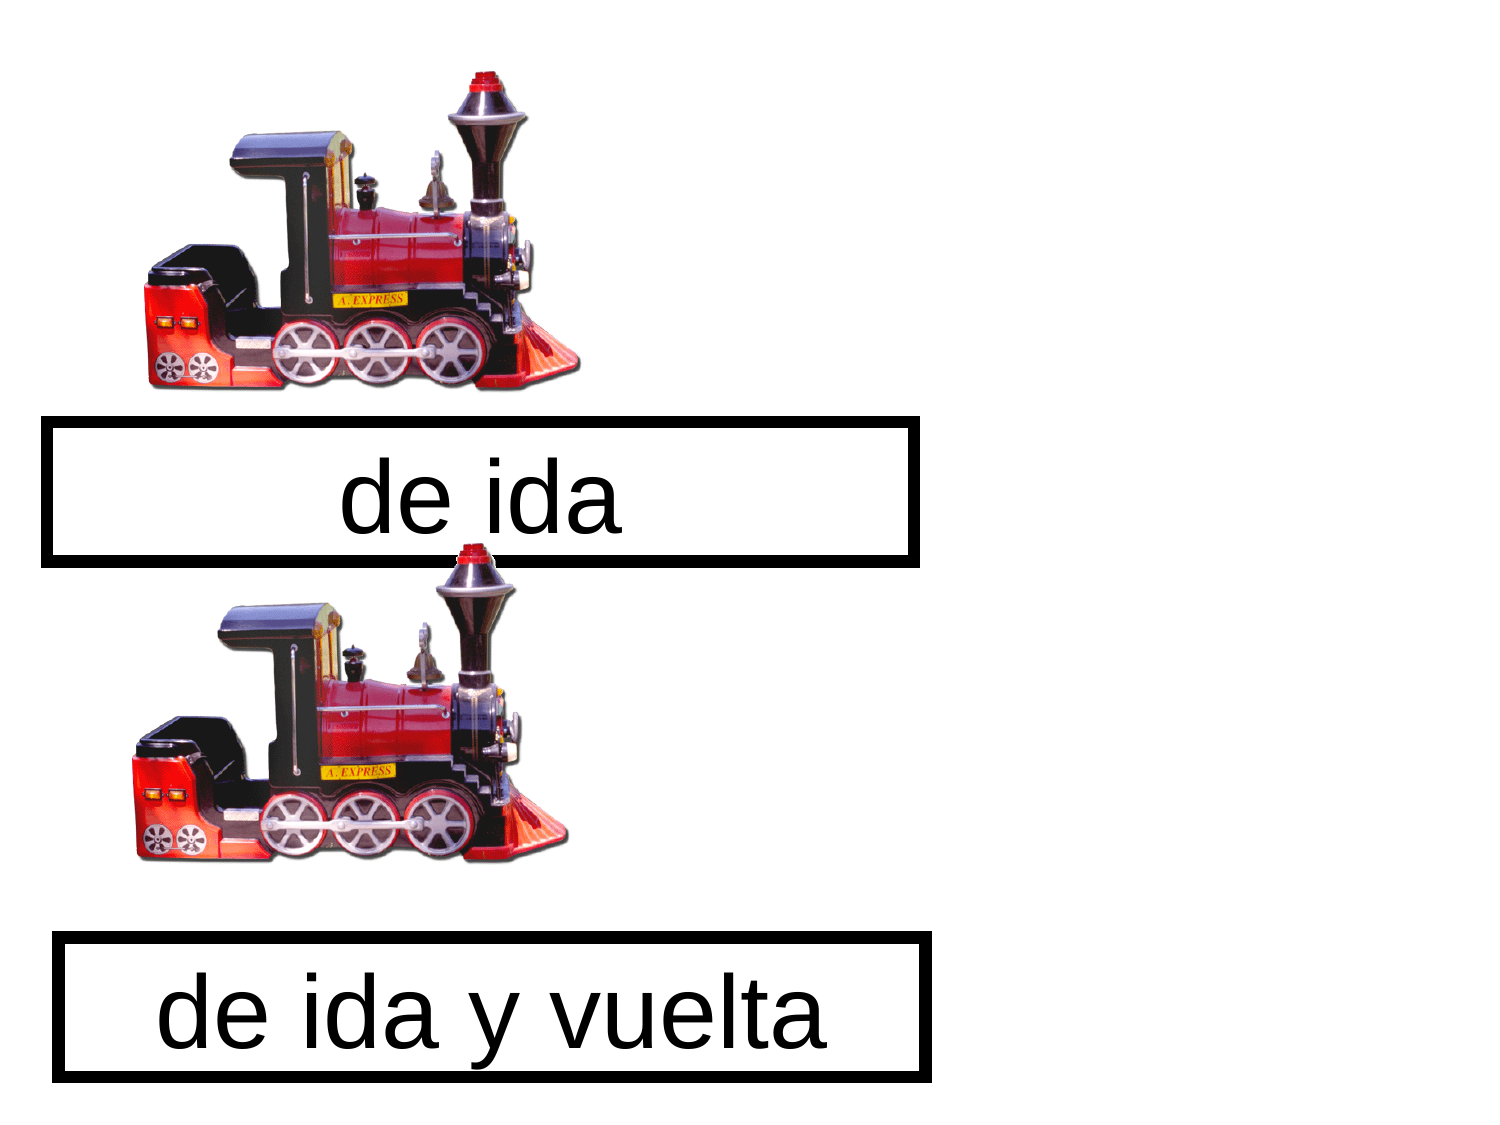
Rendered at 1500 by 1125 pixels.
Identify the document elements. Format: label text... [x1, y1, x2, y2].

text_box de ida [46, 421, 914, 562]
text_box de ida y vuelta [58, 937, 926, 1078]
picture [123, 538, 573, 866]
picture [135, 66, 585, 394]
